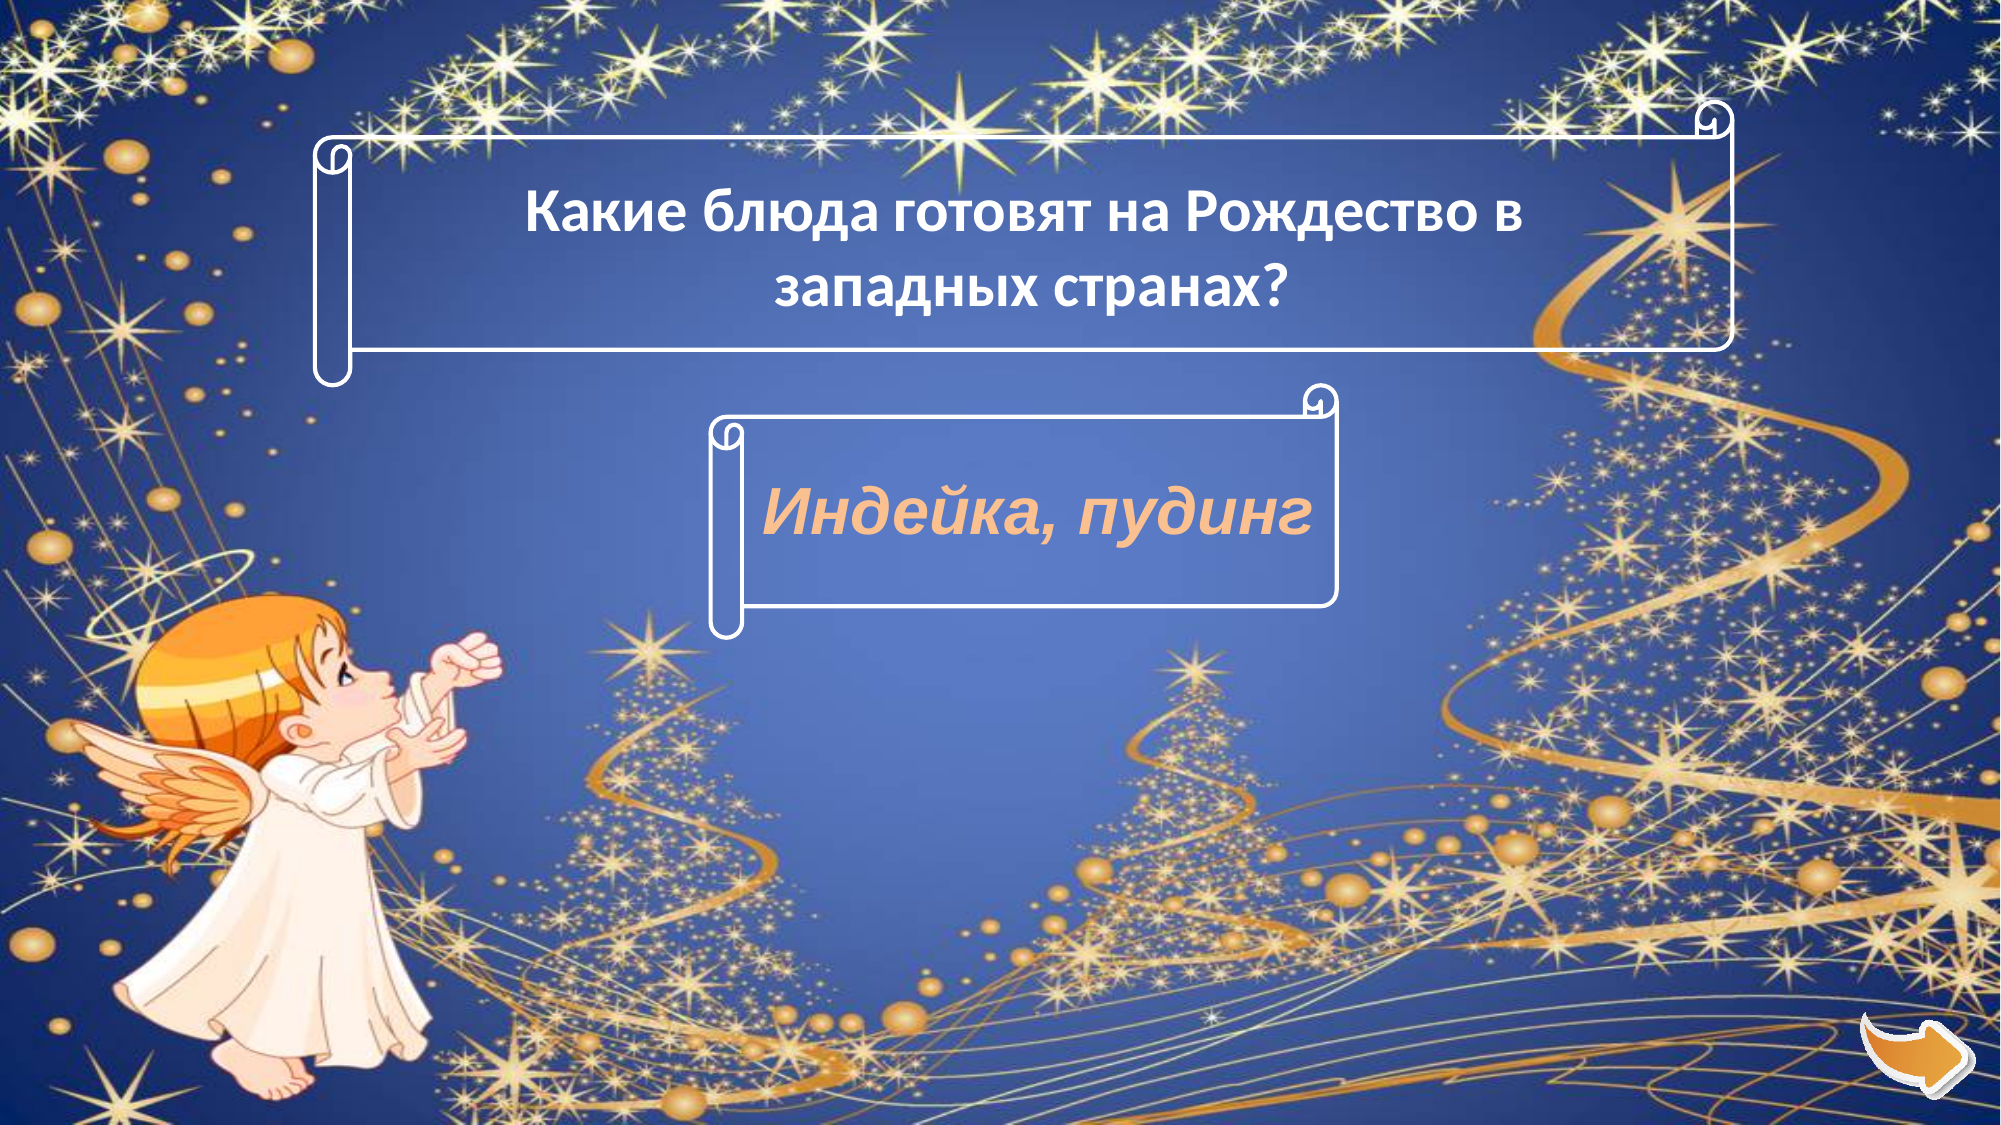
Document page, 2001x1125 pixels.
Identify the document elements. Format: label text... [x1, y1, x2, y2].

picture [0, 0, 2001, 1125]
text_box Индейка, пудинг [740, 460, 1337, 555]
text_box Какие блюда готовят на Рождество в западных странах? [312, 99, 1735, 388]
text_box [708, 383, 1339, 640]
